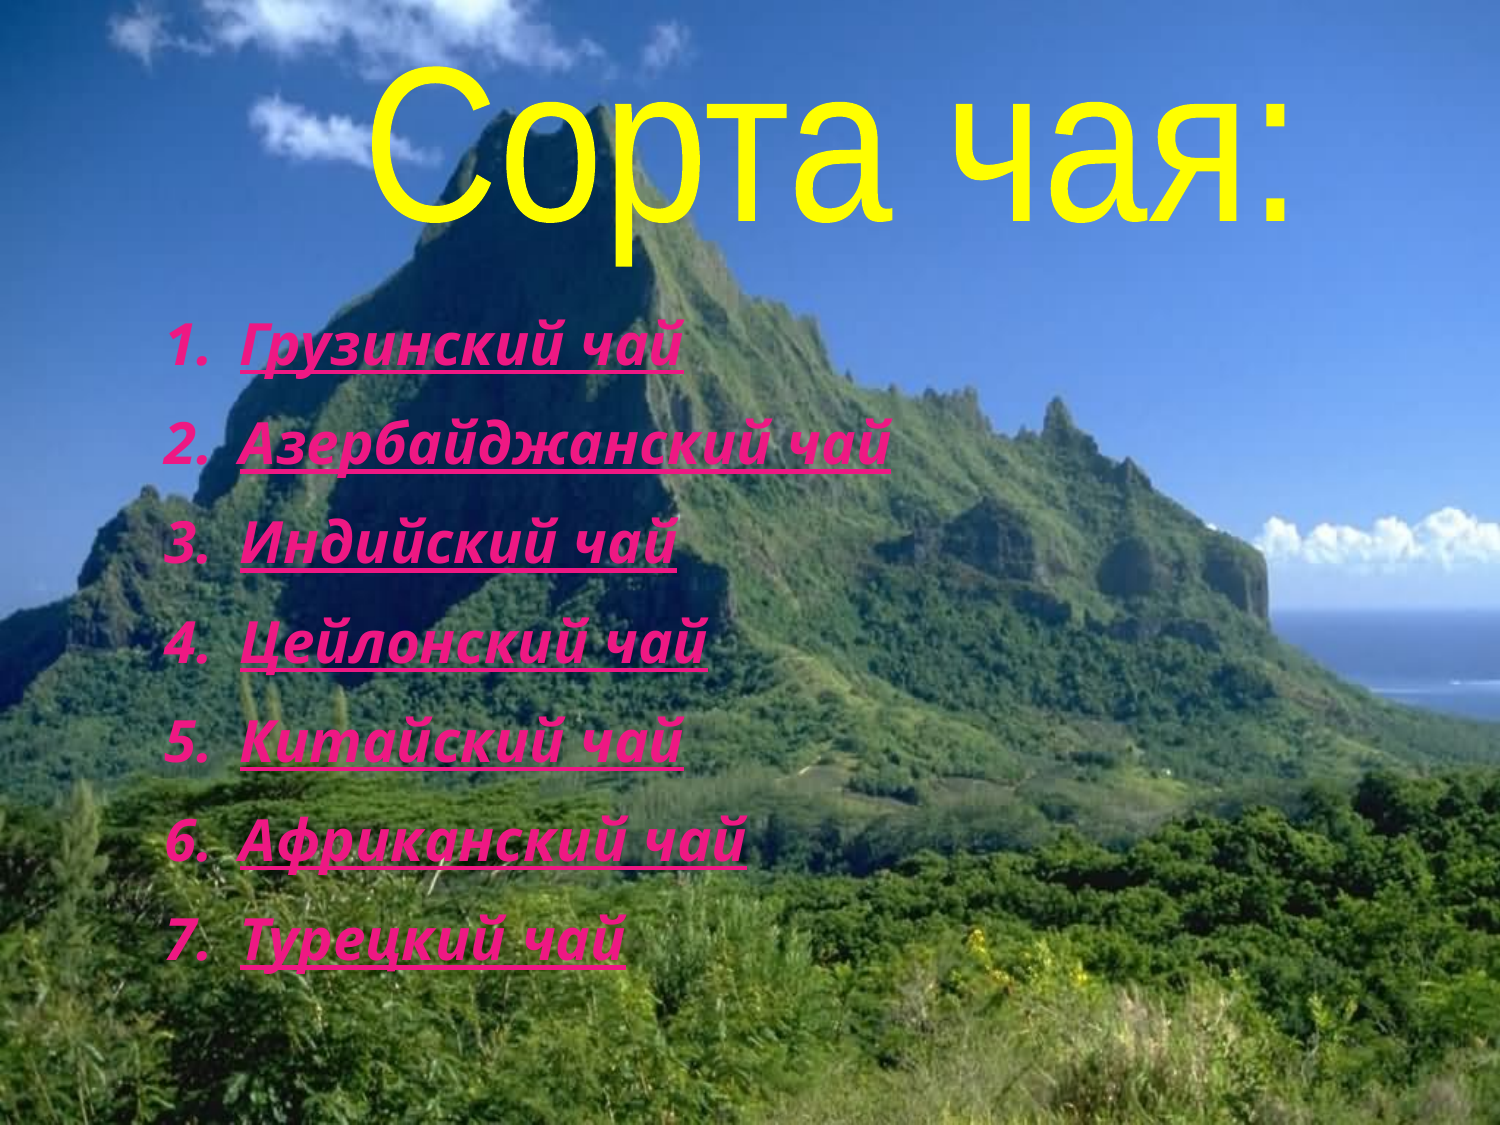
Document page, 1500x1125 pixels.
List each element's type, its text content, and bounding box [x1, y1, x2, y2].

text_box Грузинский чай Азербайджанский чай Индийский чай Цейлонский чай Китайский чай Африканский чай Турецкий чай [150, 299, 1250, 980]
footer www.sliderpoint.org [512, 1024, 988, 1103]
picture [0, 0, 1500, 1125]
